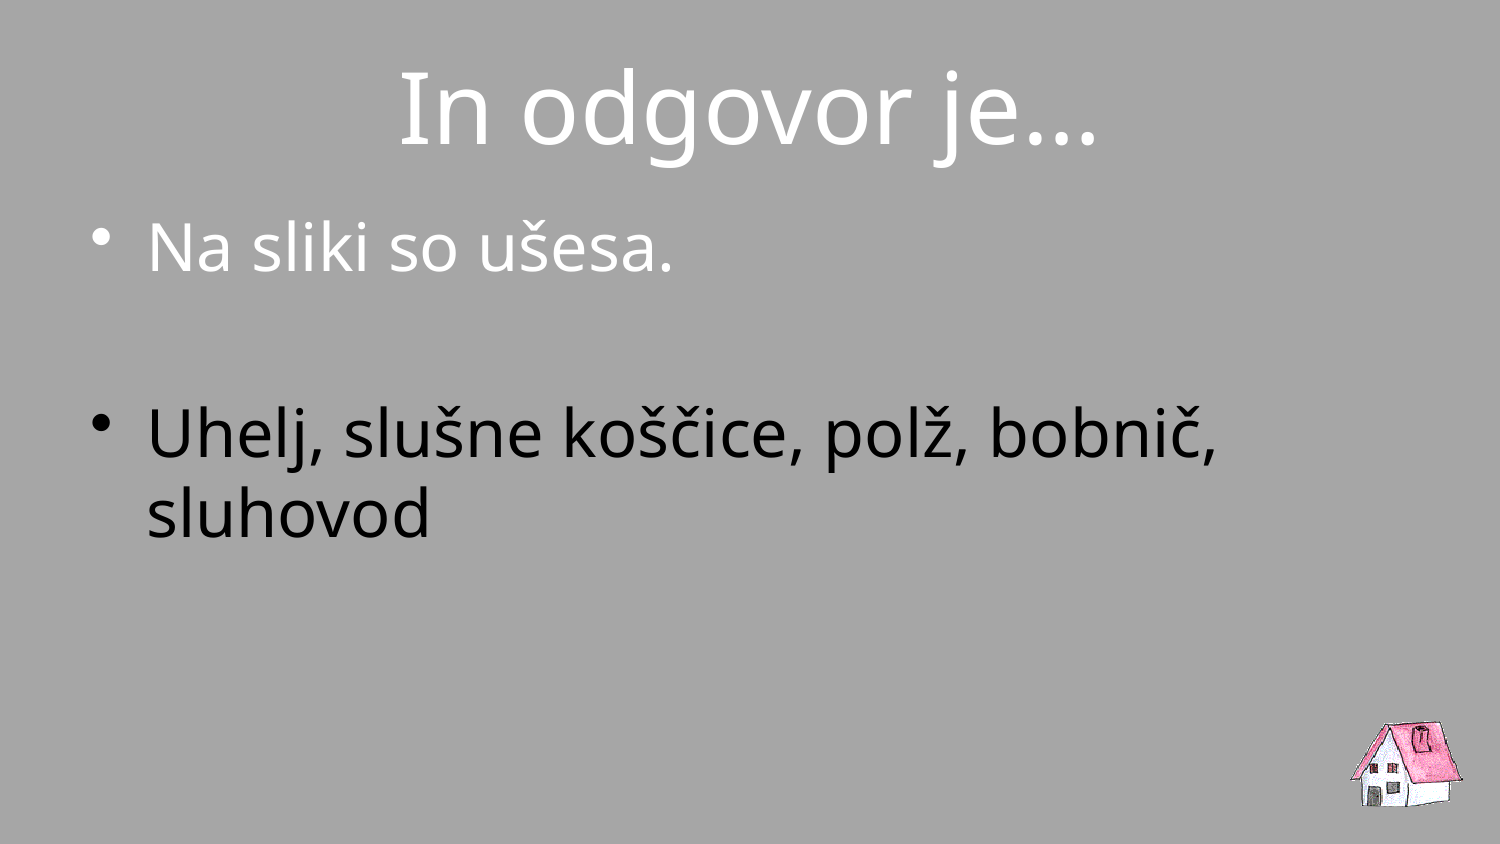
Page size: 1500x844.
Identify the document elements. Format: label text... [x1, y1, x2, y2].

title In odgovor je… [74, 33, 1426, 175]
list Na sliki so ušesa. Uhelj, slušne koščice, polž, bobnič, sluhovod [74, 196, 1426, 754]
picture [1349, 721, 1463, 808]
